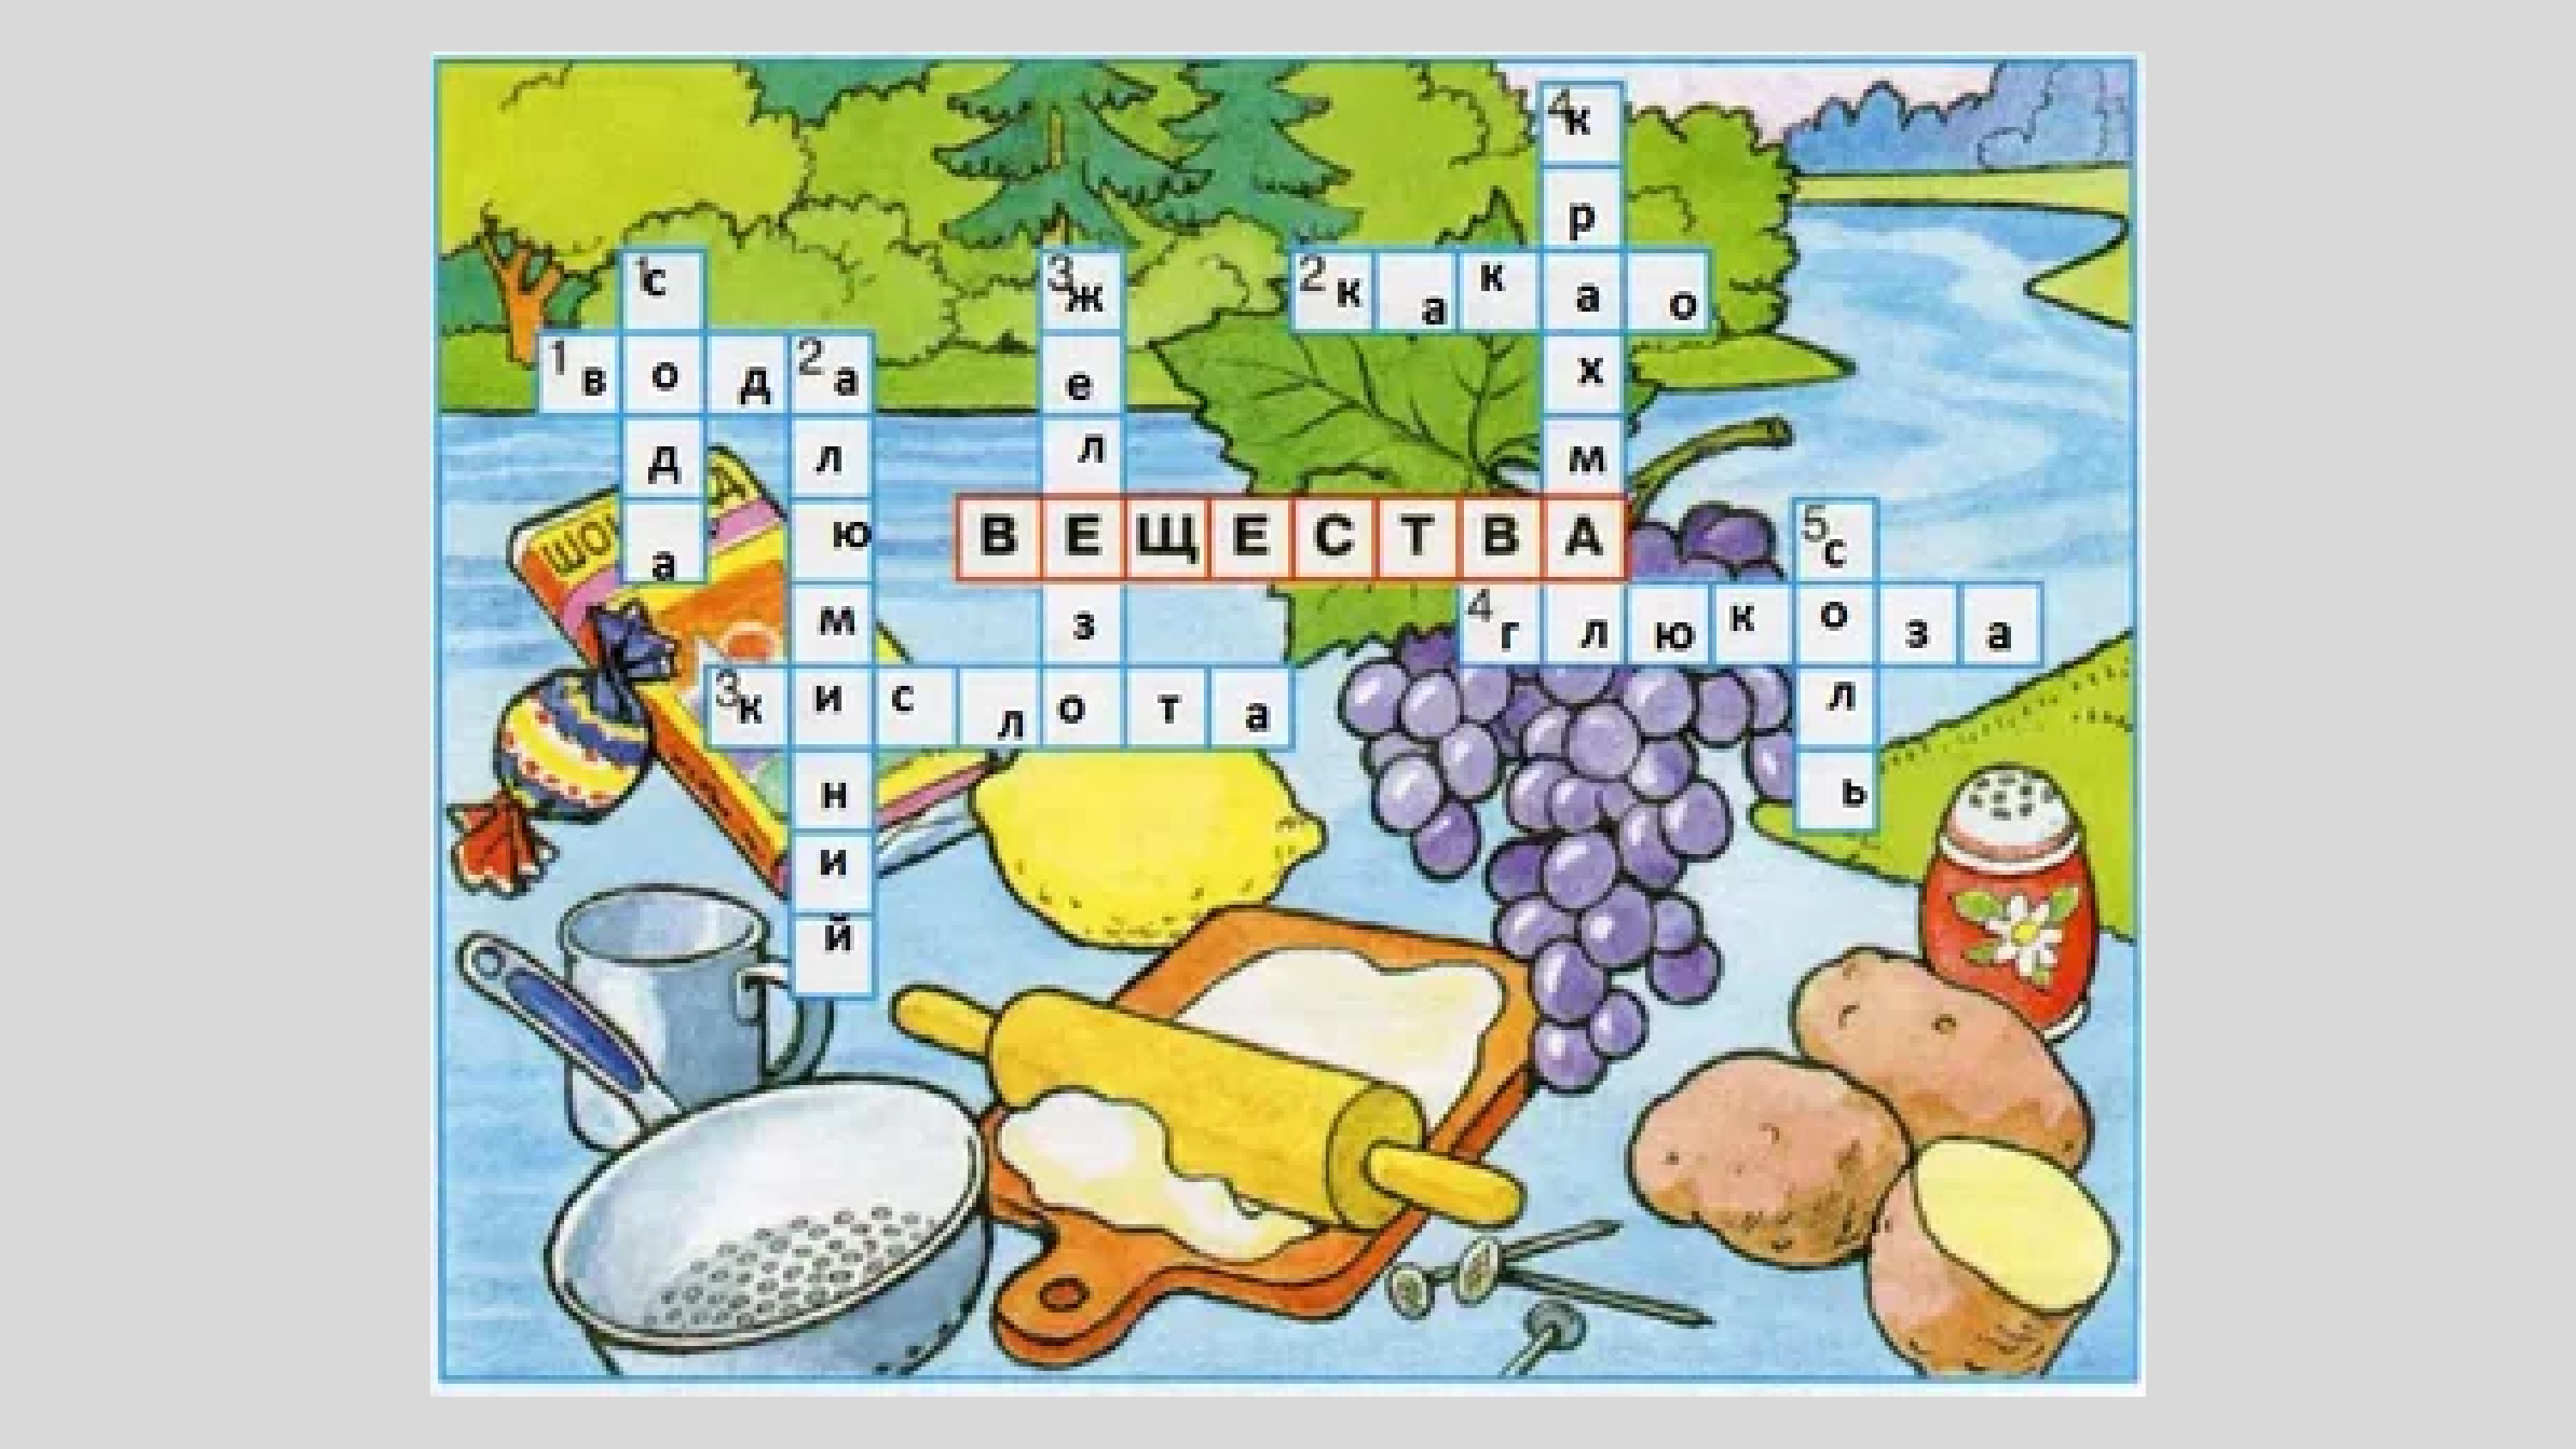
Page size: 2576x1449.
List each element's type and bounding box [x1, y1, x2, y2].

picture [430, 52, 2146, 1397]
